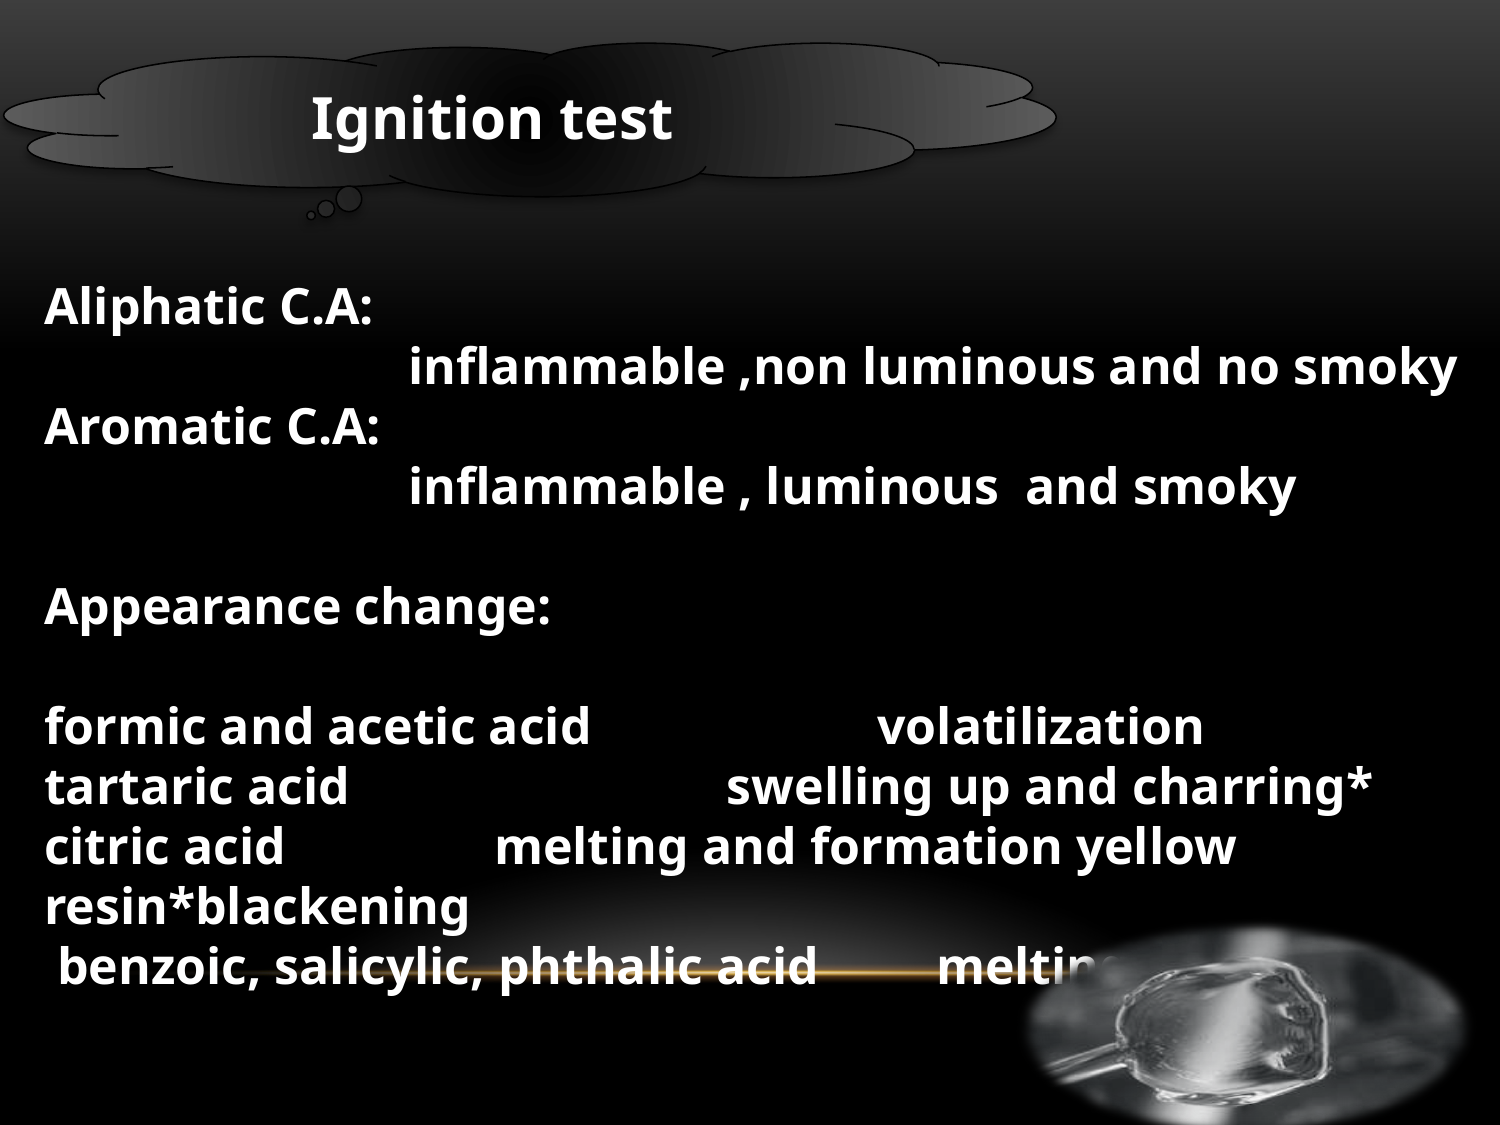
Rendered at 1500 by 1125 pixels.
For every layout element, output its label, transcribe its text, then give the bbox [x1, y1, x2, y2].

text_box Aliphatic C.A: inflammable ,non luminous and no smoky Aromatic C.A: inflammable , luminous and smoky Appearance change: formic and acetic acid volatilization tartaric acid swelling up and charring* citric acid melting and formation yellow resin*blackening benzoic, salicylic, phthalic acid melting [29, 267, 1500, 1062]
text_box Ignition test [2, 42, 1058, 221]
picture [0, 0, 1500, 1125]
